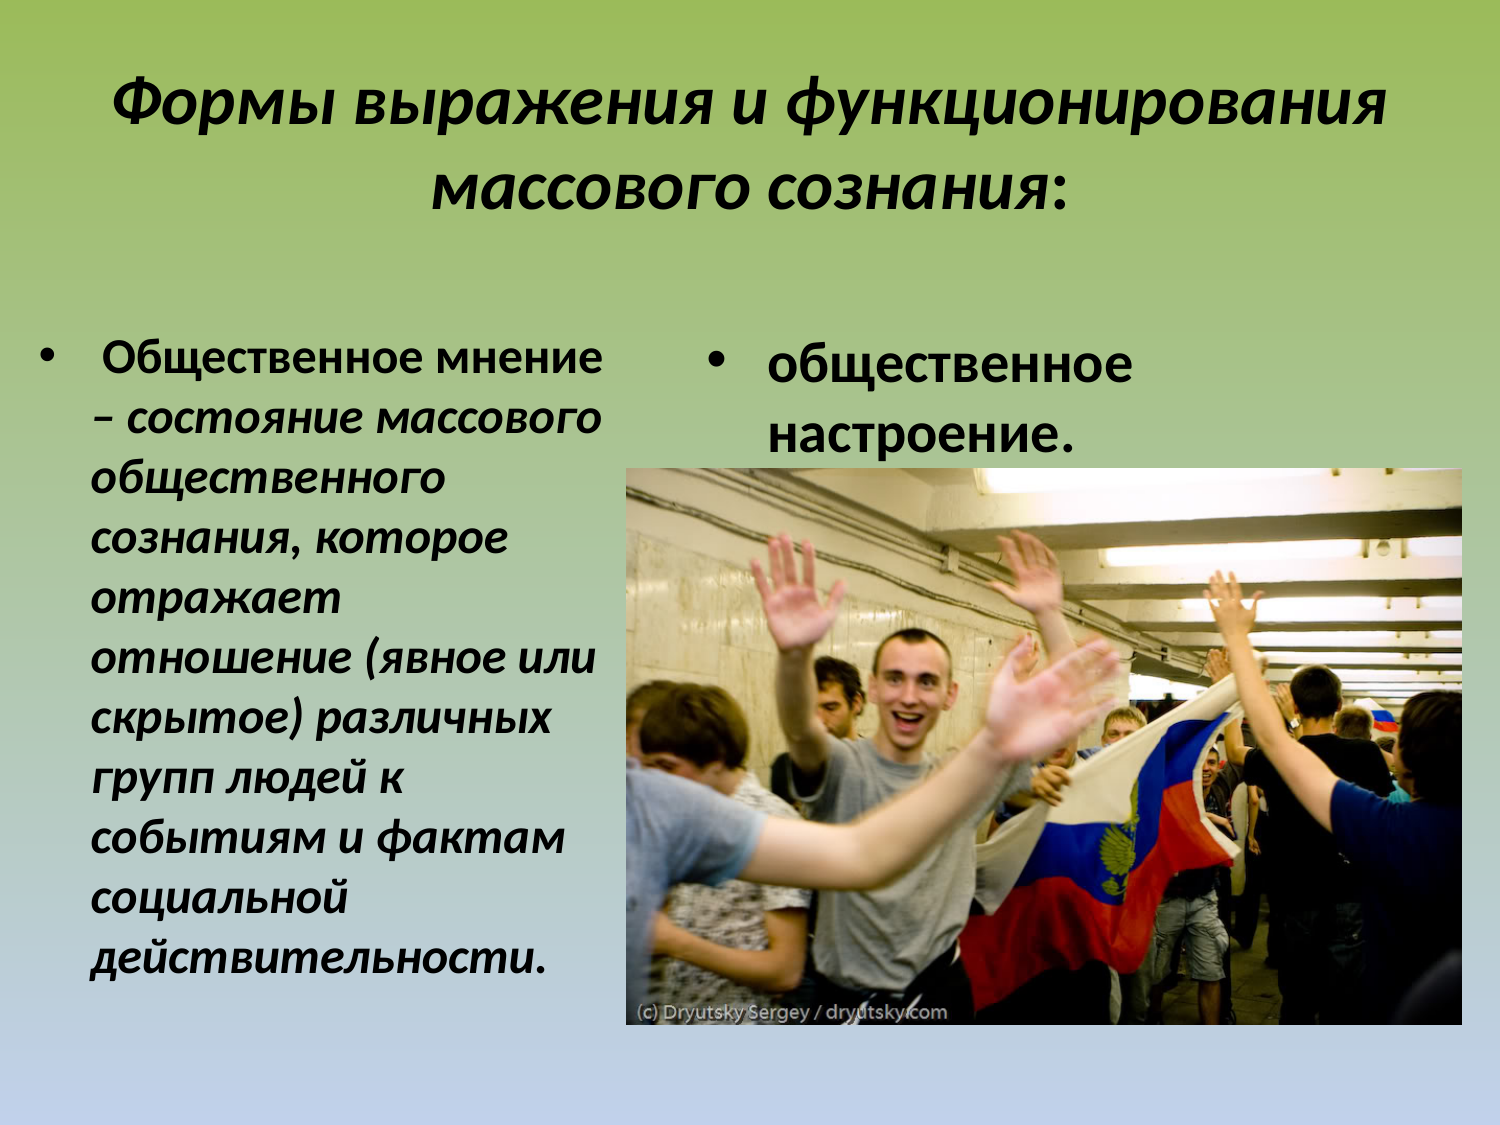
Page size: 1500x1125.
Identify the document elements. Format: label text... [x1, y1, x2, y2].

title Формы выражения и функционирования массового сознания: [75, 45, 1425, 233]
list общественное настроение. [691, 316, 1454, 467]
picture [626, 468, 1462, 1025]
list Общественное мнение – состояние массового общественного сознания, которое отражает отношение (явное или скрытое) различных групп людей к событиям и фактам социальной действительности. [23, 316, 622, 1043]
